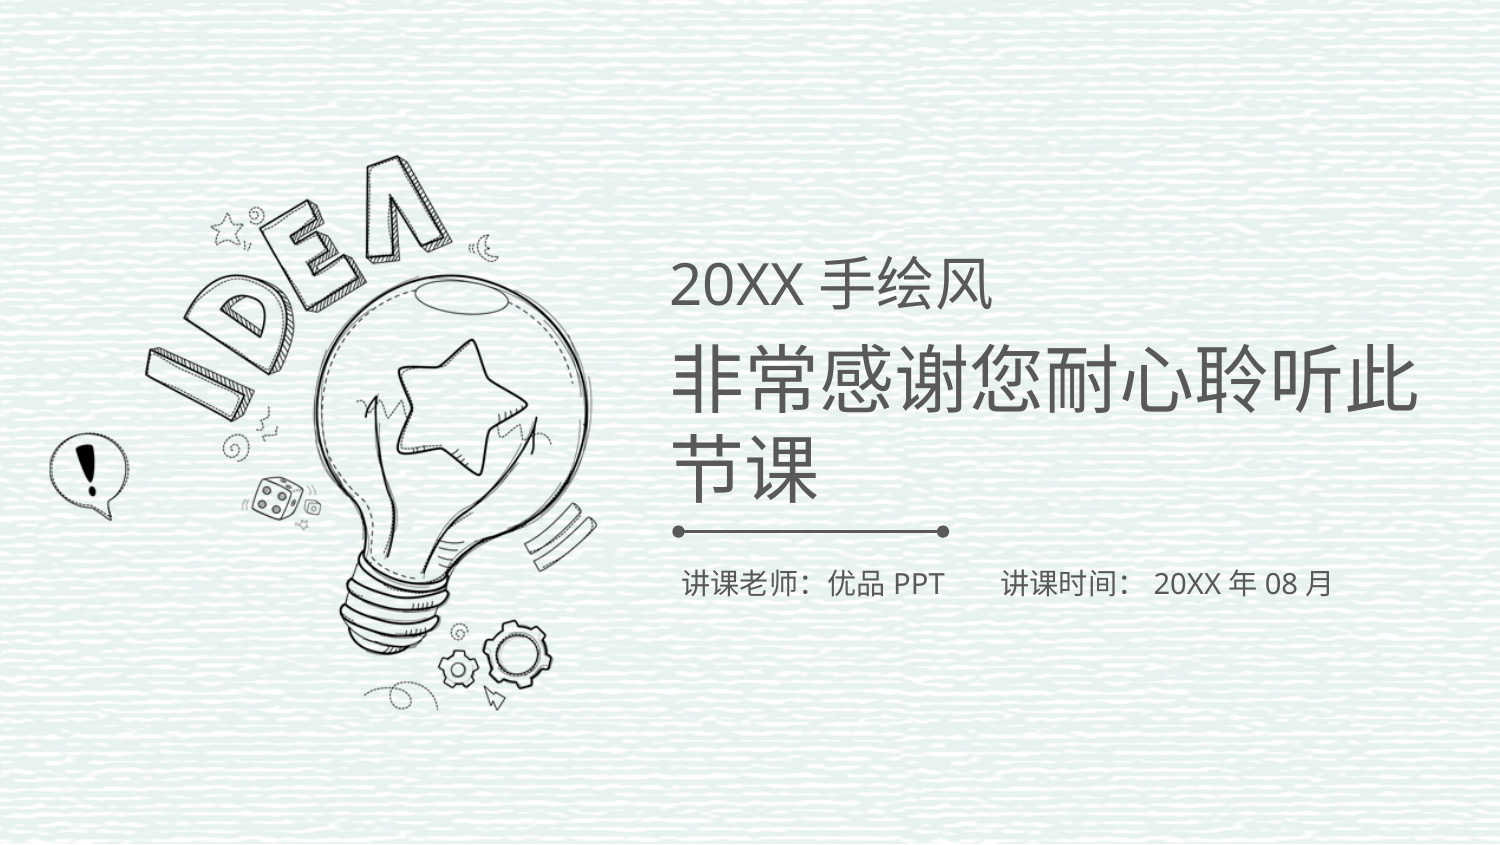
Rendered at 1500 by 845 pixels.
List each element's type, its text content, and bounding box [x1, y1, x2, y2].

text_box 非常感谢您耐心聆听此节课 [704, 325, 1500, 611]
picture [0, 85, 699, 783]
text_box 讲课老师：优品PPT [704, 557, 963, 608]
text_box 20XX手绘风 [704, 239, 1405, 325]
text_box 讲课时间：20XX年08月 [985, 557, 1364, 608]
